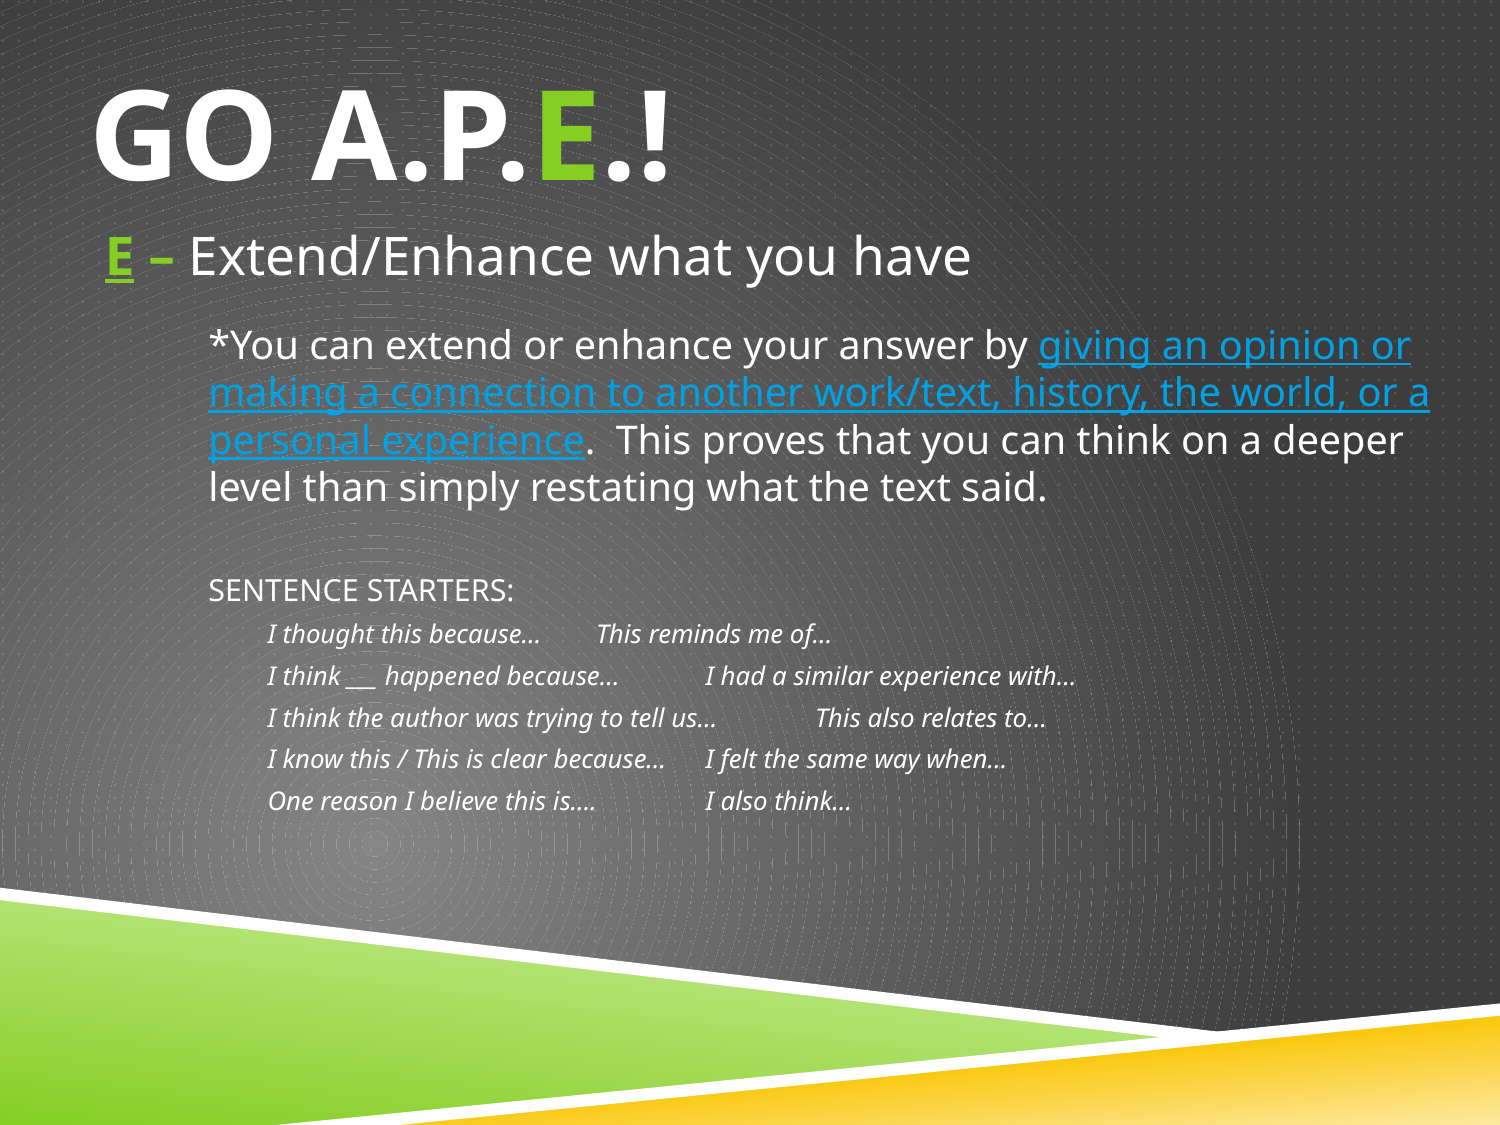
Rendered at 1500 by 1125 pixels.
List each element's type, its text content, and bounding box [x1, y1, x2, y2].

list E – Extend/Enhance what you have *You can extend or enhance your answer by giving an opinion or making a connection to another work/text, history, the world, or a personal experience. This proves that you can think on a deeper level than simply restating what the text said. SENTENCE STARTERS: I thought this because… This reminds me of… I think ___ happened because… I had a similar experience with… I think the author was trying to tell us… This also relates to… I know this / This is clear because… I felt the same way when… One reason I believe this is…. I also think… [60, 200, 1462, 947]
title GO A.P.E.! [89, 36, 1365, 200]
